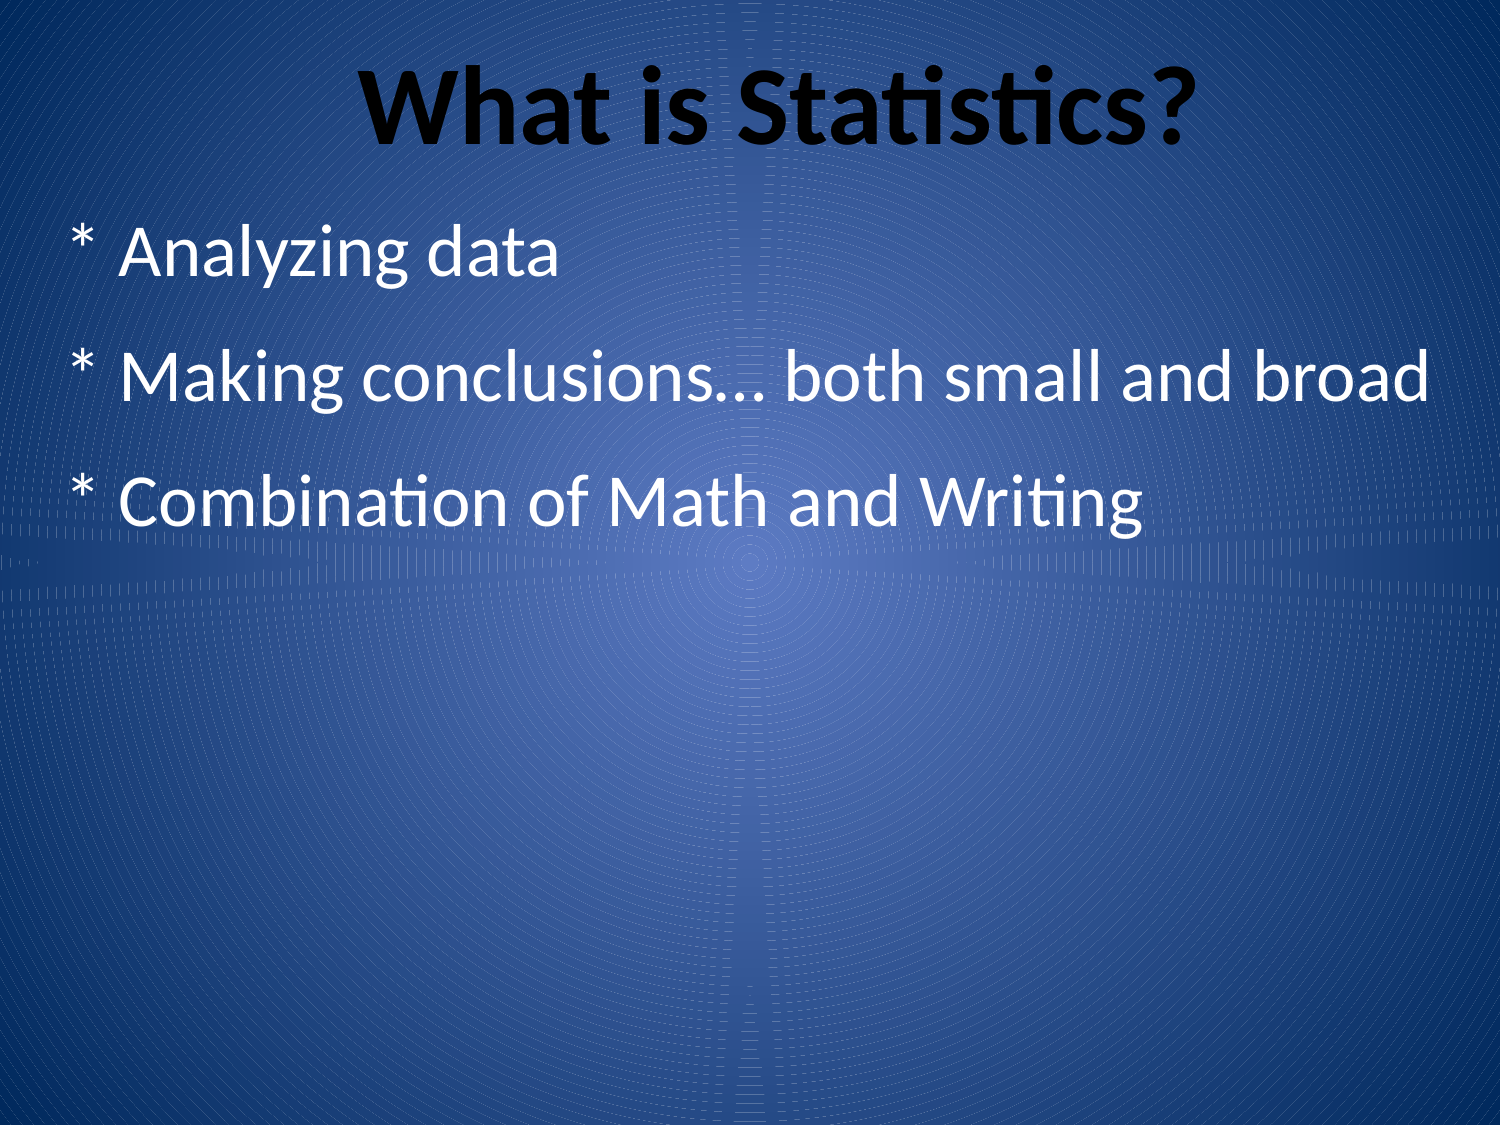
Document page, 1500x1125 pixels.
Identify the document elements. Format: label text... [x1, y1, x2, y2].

text_box What is Statistics? [342, 24, 1217, 175]
text_box * Combination of Math and Writing [49, 443, 1463, 549]
text_box * Analyzing data [49, 193, 1463, 299]
text_box * Making conclusions… both small and broad [49, 318, 1463, 424]
